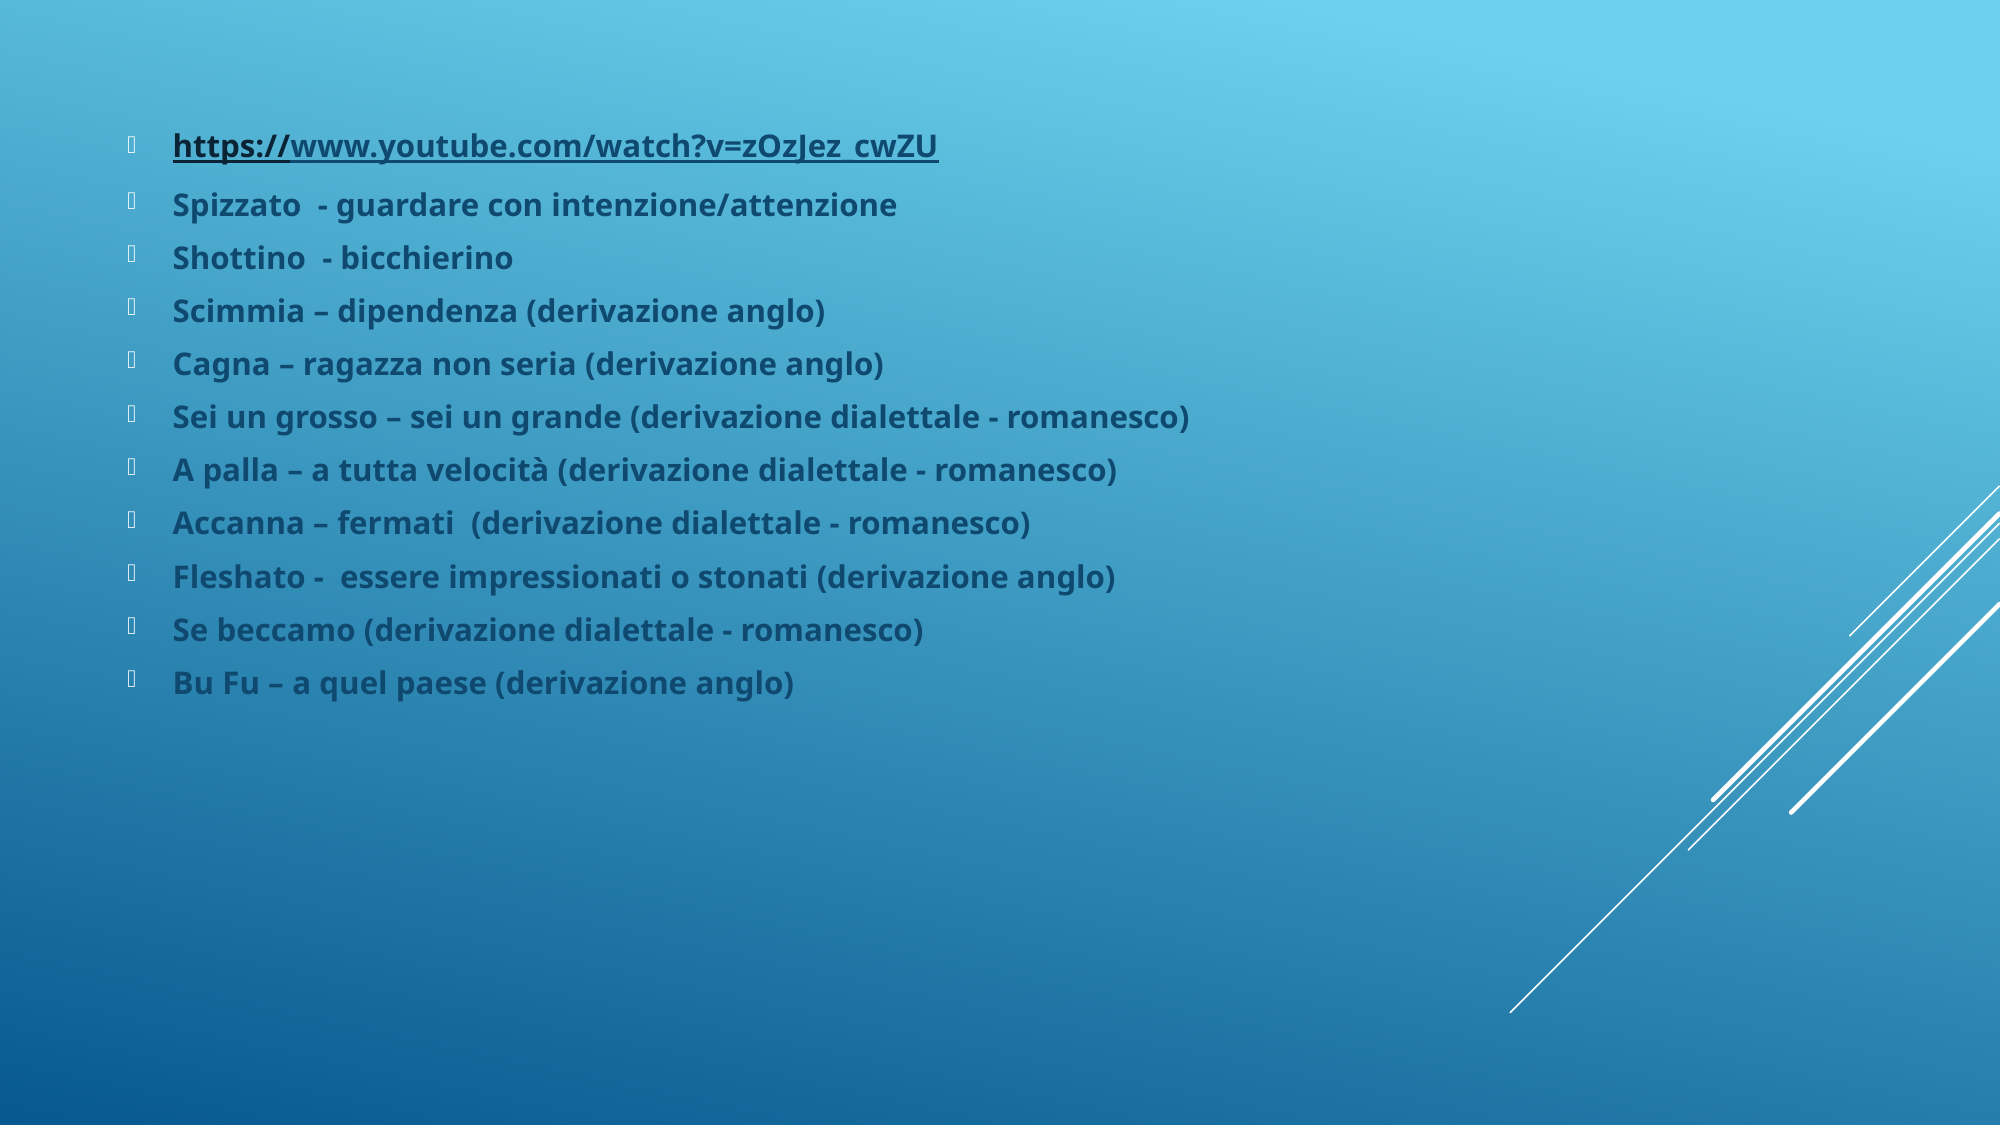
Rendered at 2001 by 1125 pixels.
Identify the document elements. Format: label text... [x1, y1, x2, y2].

list https://www.youtube.com/watch?v=zOzJez_cwZU Spizzato - guardare con intenzione/attenzione Shottino - bicchierino Scimmia – dipendenza (derivazione anglo) Cagna – ragazza non seria (derivazione anglo) Sei un grosso – sei un grande (derivazione dialettale - romanesco) A palla – a tutta velocità (derivazione dialettale - romanesco) Accanna – fermati (derivazione dialettale - romanesco) Fleshato - essere impressionati o stonati (derivazione anglo) Se beccamo (derivazione dialettale - romanesco) Bu Fu – a quel paese (derivazione anglo) [112, 117, 1513, 711]
